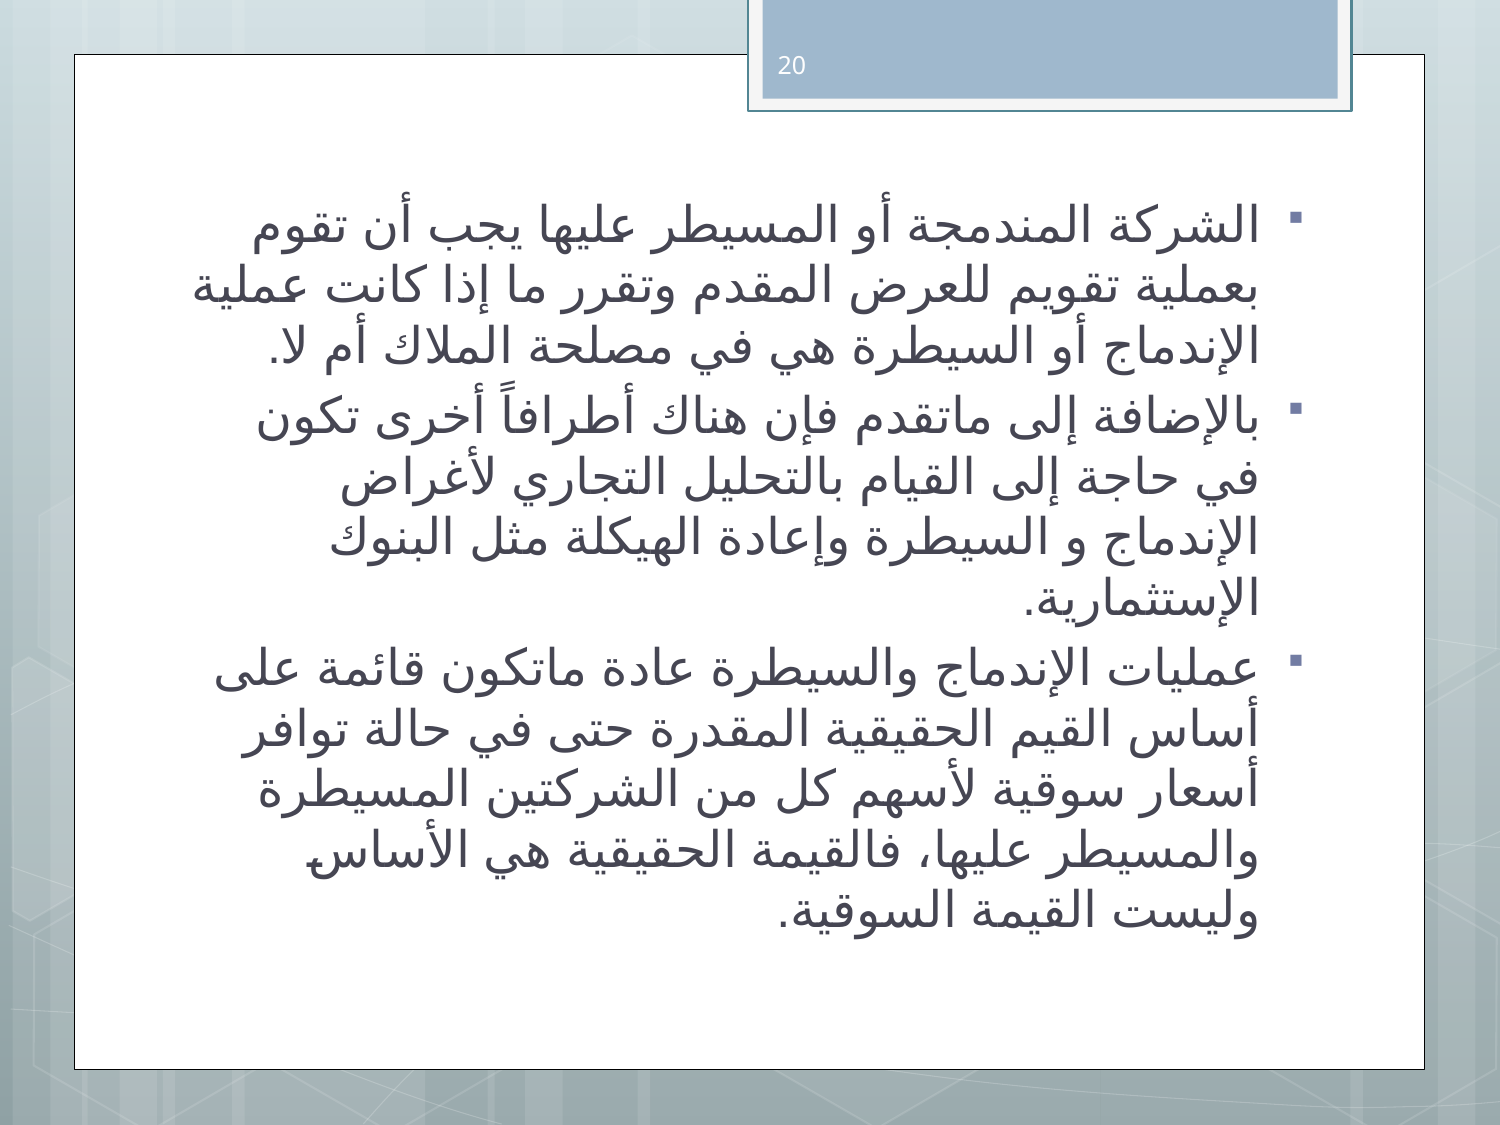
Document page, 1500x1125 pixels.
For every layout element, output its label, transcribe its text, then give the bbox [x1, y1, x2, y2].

slide_number 20 [762, 36, 982, 97]
list الشركة المندمجة أو المسيطر عليها يجب أن تقوم بعملية تقويم للعرض المقدم وتقرر ما إذا كانت عملية الإندماج أو السيطرة هي في مصلحة الملاك أم لا. بالإضافة إلى ماتقدم فإن هناك أطرافاً أخرى تكون في حاجة إلى القيام بالتحليل التجاري لأغراض الإندماج و السيطرة وإعادة الهيكلة مثل البنوك الإستثمارية. عمليات الإندماج والسيطرة عادة ماتكون قائمة على أساس القيم الحقيقية المقدرة حتى في حالة توافر أسعار سوقية لأسهم كل من الشركتين المسيطرة والمسيطر عليها، فالقيمة الحقيقية هي الأساس وليست القيمة السوقية. [171, 184, 1329, 957]
